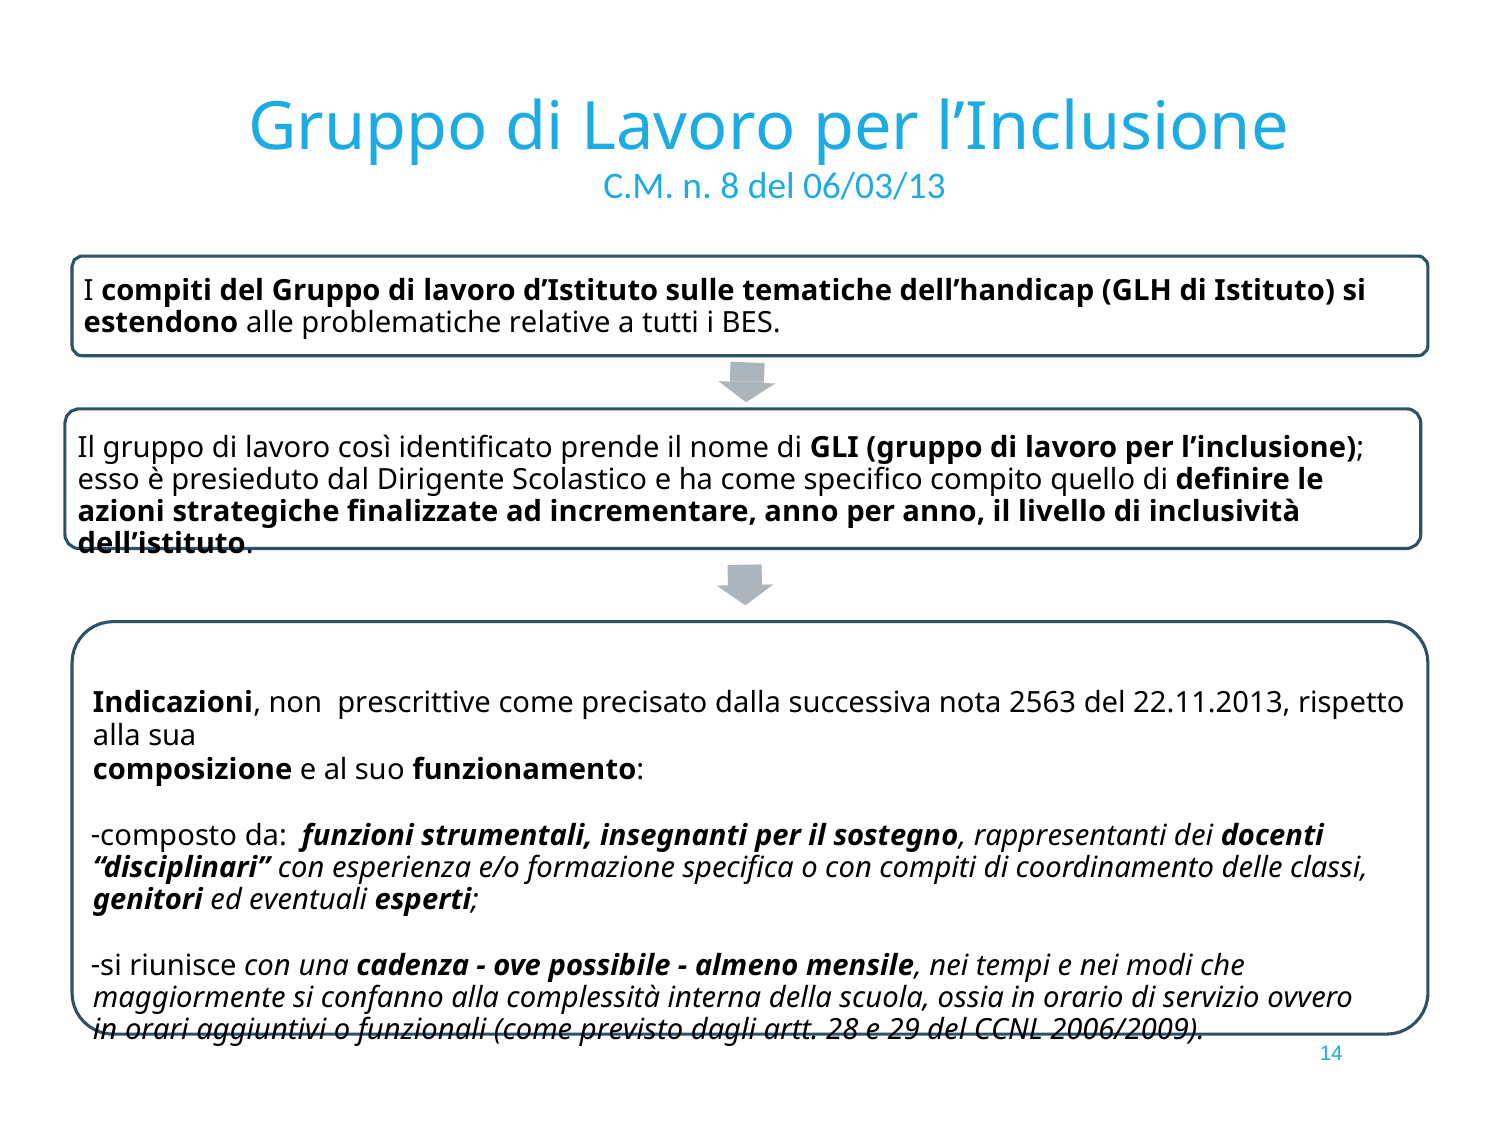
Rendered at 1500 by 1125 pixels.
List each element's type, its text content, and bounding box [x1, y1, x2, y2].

text_box [29, 29, 1470, 1095]
text_box Il gruppo di lavoro così identificato prende il nome di GLI (gruppo di lavoro per l’inclusione); esso è presieduto dal Dirigente Scolastico e ha come specifico compito quello di definire le azioni strategiche finalizzate ad incrementare, anno per anno, il livello di inclusività dell’istituto. [75, 431, 1401, 560]
text_box [718, 361, 776, 403]
title Gruppo di Lavoro per l’Inclusione C.M. n. 8 del 06/03/13 [47, 22, 1453, 239]
text_box [64, 408, 1421, 549]
text_box [72, 621, 1428, 1029]
text_box 14 [1317, 1040, 1345, 1065]
text_box [716, 564, 774, 606]
text_box I compiti del Gruppo di lavoro d’Istituto sulle tematiche dell’handicap (GLH di Istituto) si estendono alle problematiche relative a tutti i BES. [81, 274, 1368, 339]
text_box [72, 256, 1428, 356]
text_box Indicazioni, non prescrittive come precisato dalla successiva nota 2563 del 22.11.2013, rispetto alla sua composizione e al suo funzionamento: composto da: funzioni strumentali, insegnanti per il sostegno, rappresentanti dei docenti “disciplinari” con esperienza e/o formazione specifica o con compiti di coordinamento delle classi, genitori ed eventuali esperti; si riunisce con una cadenza - ove possibile - almeno mensile, nei tempi e nei modi che maggiormente si confanno alla complessità interna della scuola, ossia in orario di servizio ovvero in orari aggiuntivi o funzionali (come previsto dagli artt. 28 e 29 del CCNL 2006/2009). [90, 684, 1407, 1045]
